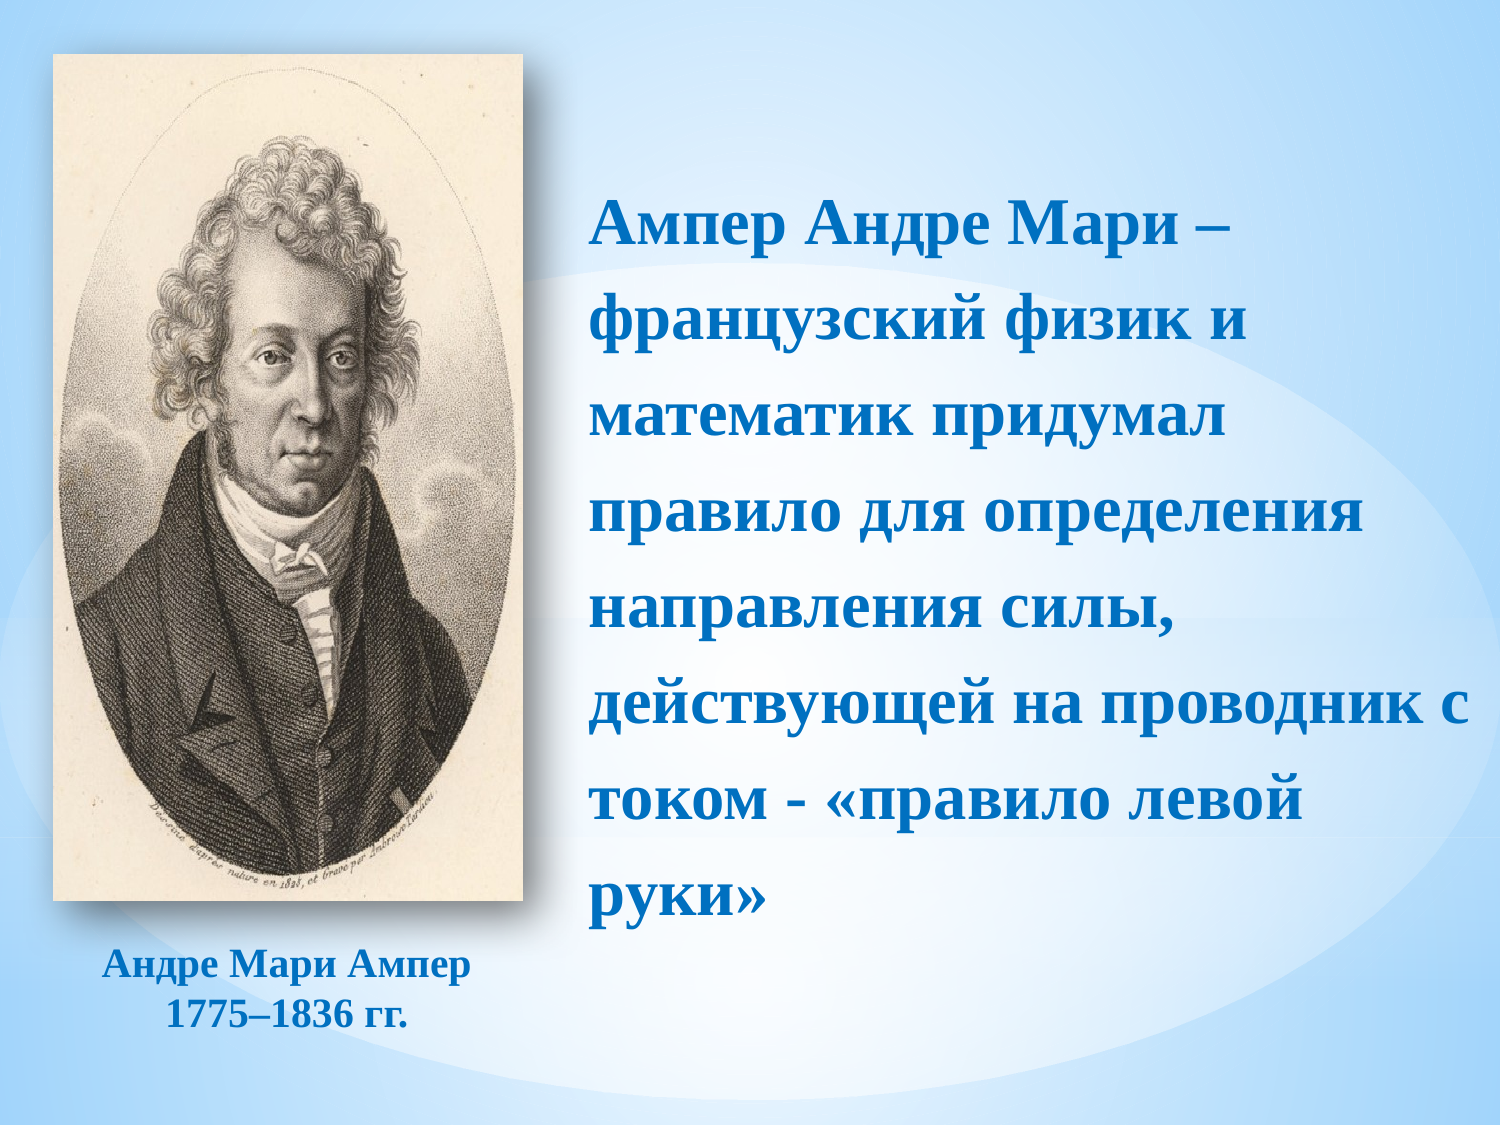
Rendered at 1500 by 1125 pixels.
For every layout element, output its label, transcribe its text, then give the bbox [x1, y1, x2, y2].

list Ампер Андре Мари – французский физик и математик придумал правило для определения направления силы, действующей на проводник с током - «правило левой руки» [0, 0, 1500, 1125]
text_box Андре Мари Ампер 1775–1836 гг. [51, 928, 522, 1044]
picture [52, 54, 524, 901]
